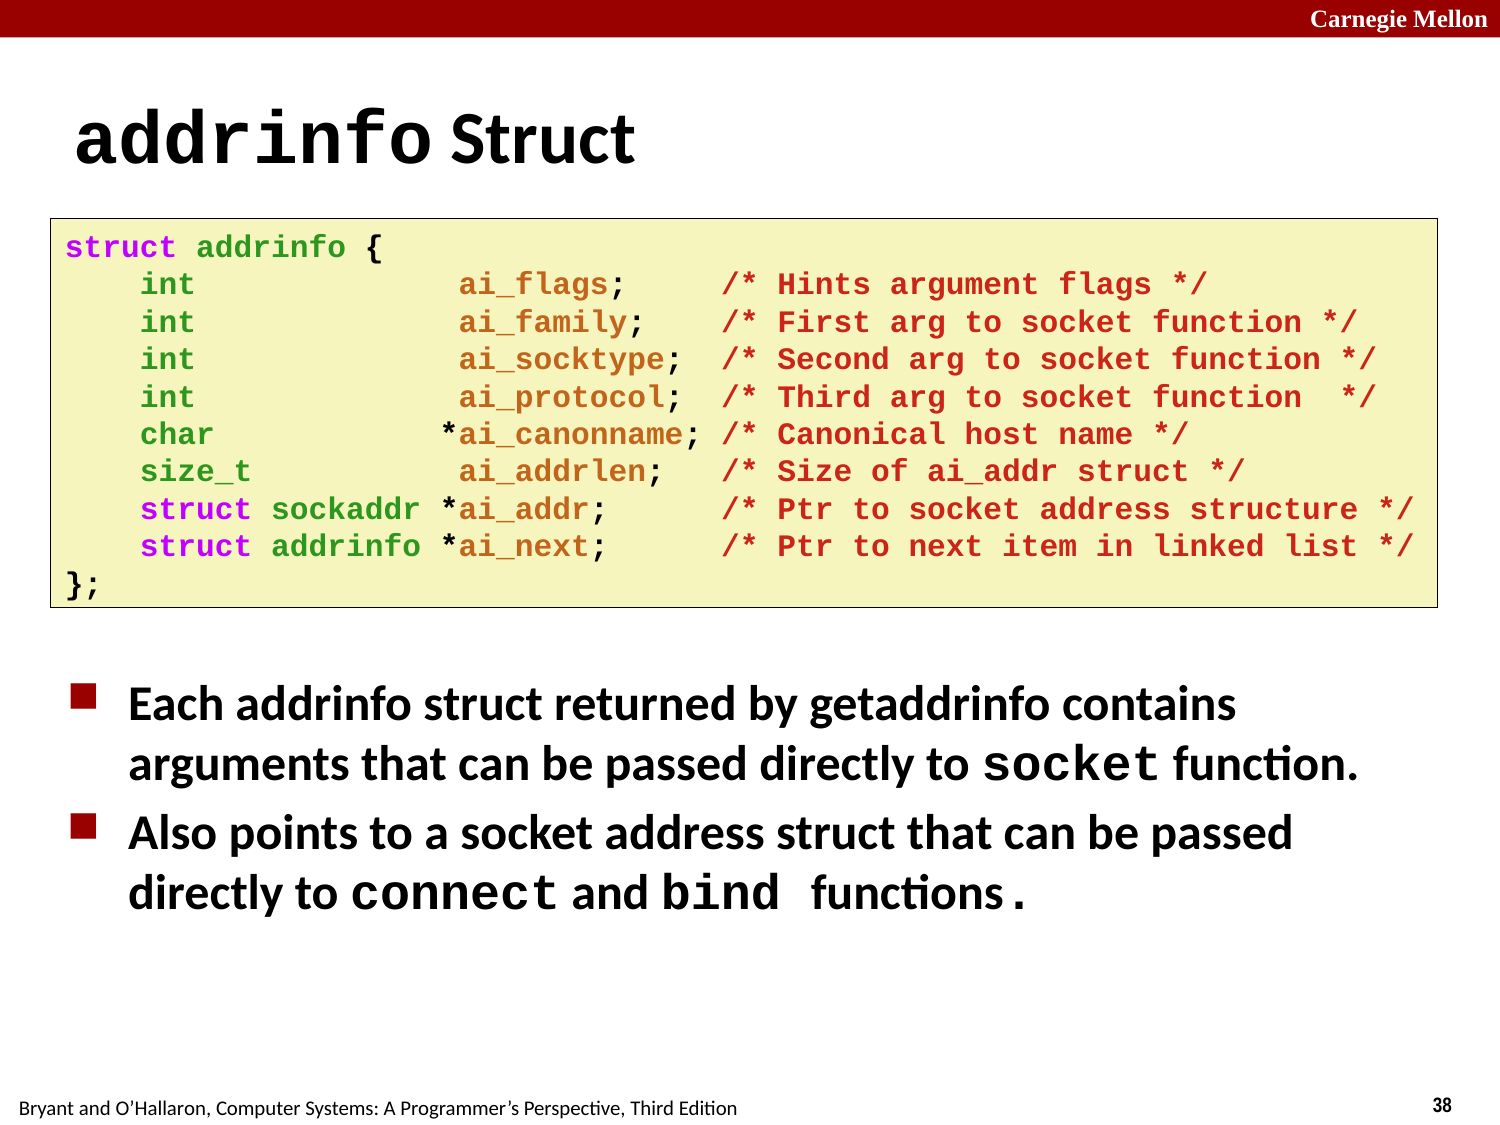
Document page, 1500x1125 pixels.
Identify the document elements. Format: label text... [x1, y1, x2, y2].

list Each addrinfo struct returned by getaddrinfo contains arguments that can be passed directly to socket function. Also points to a socket address struct that can be passed directly to connect and bind functions. [56, 662, 1401, 951]
text_box struct addrinfo { int ai_flags; /* Hints argument flags */ int ai_family; /* First arg to socket function */ int ai_socktype; /* Second arg to socket function */ int ai_protocol; /* Third arg to socket function */ char *ai_canonname; /* Canonical host name */ size_t ai_addrlen; /* Size of ai_addr struct */ struct sockaddr *ai_addr; /* Ptr to socket address structure */ struct addrinfo *ai_next; /* Ptr to next item in linked list */ }; [50, 218, 1438, 608]
title addrinfo Struct [58, 71, 1305, 197]
